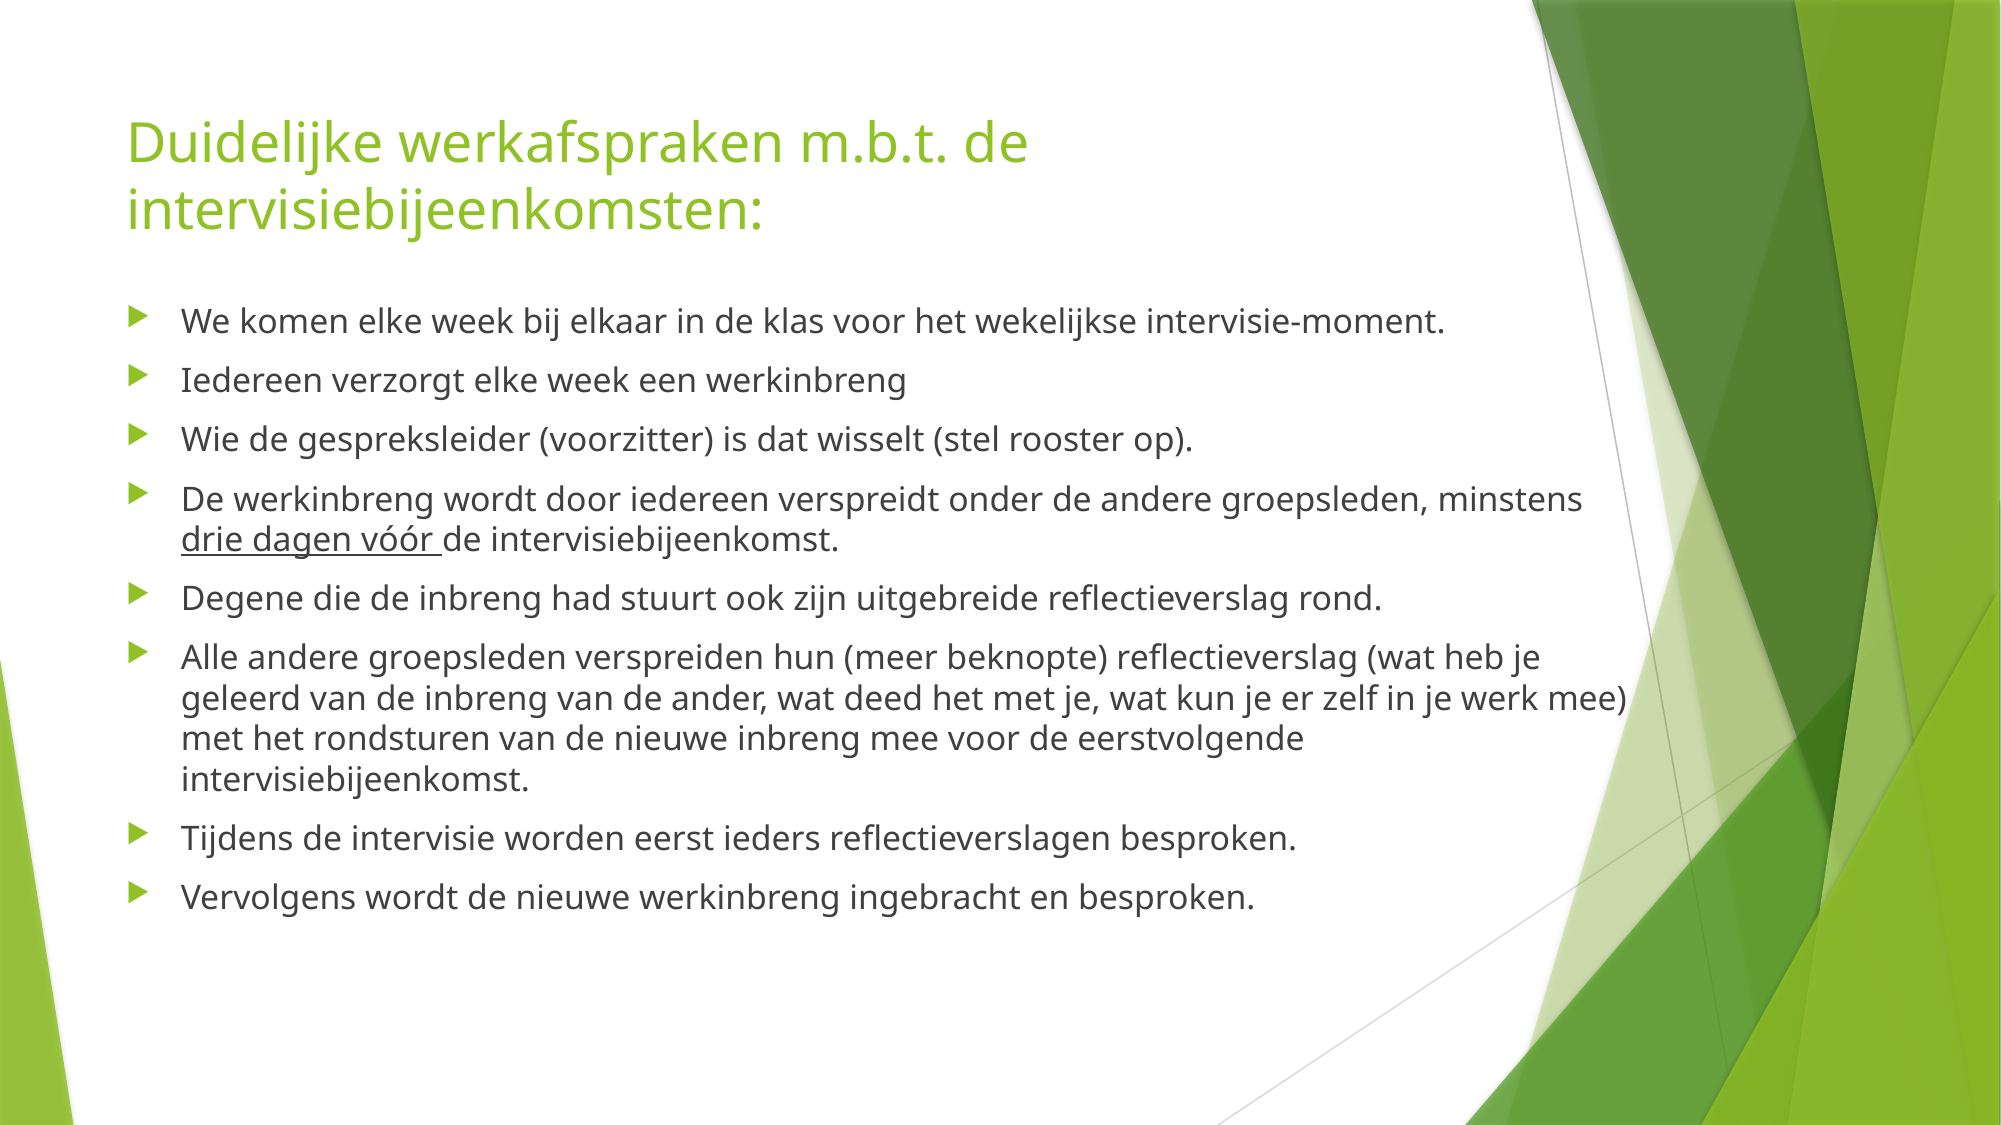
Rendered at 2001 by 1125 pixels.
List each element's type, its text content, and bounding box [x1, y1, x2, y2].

title Duidelijke werkafspraken m.b.t. de intervisiebijeenkomsten: [111, 99, 1522, 292]
list We komen elke week bij elkaar in de klas voor het wekelijkse intervisie-moment. Iedereen verzorgt elke week een werkinbreng Wie de gespreksleider (voorzitter) is dat wisselt (stel rooster op). De werkinbreng wordt door iedereen verspreidt onder de andere groepsleden, minstens drie dagen vóór de intervisiebijeenkomst. Degene die de inbreng had stuurt ook zijn uitgebreide reflectieverslag rond. Alle andere groepsleden verspreiden hun (meer beknopte) reflectieverslag (wat heb je geleerd van de inbreng van de ander, wat deed het met je, wat kun je er zelf in je werk mee) met het rondsturen van de nieuwe inbreng mee voor de eerstvolgende intervisiebijeenkomst. Tijdens de intervisie worden eerst ieders reflectieverslagen besproken. Vervolgens wordt de nieuwe werkinbreng ingebracht en besproken. [111, 292, 1655, 929]
